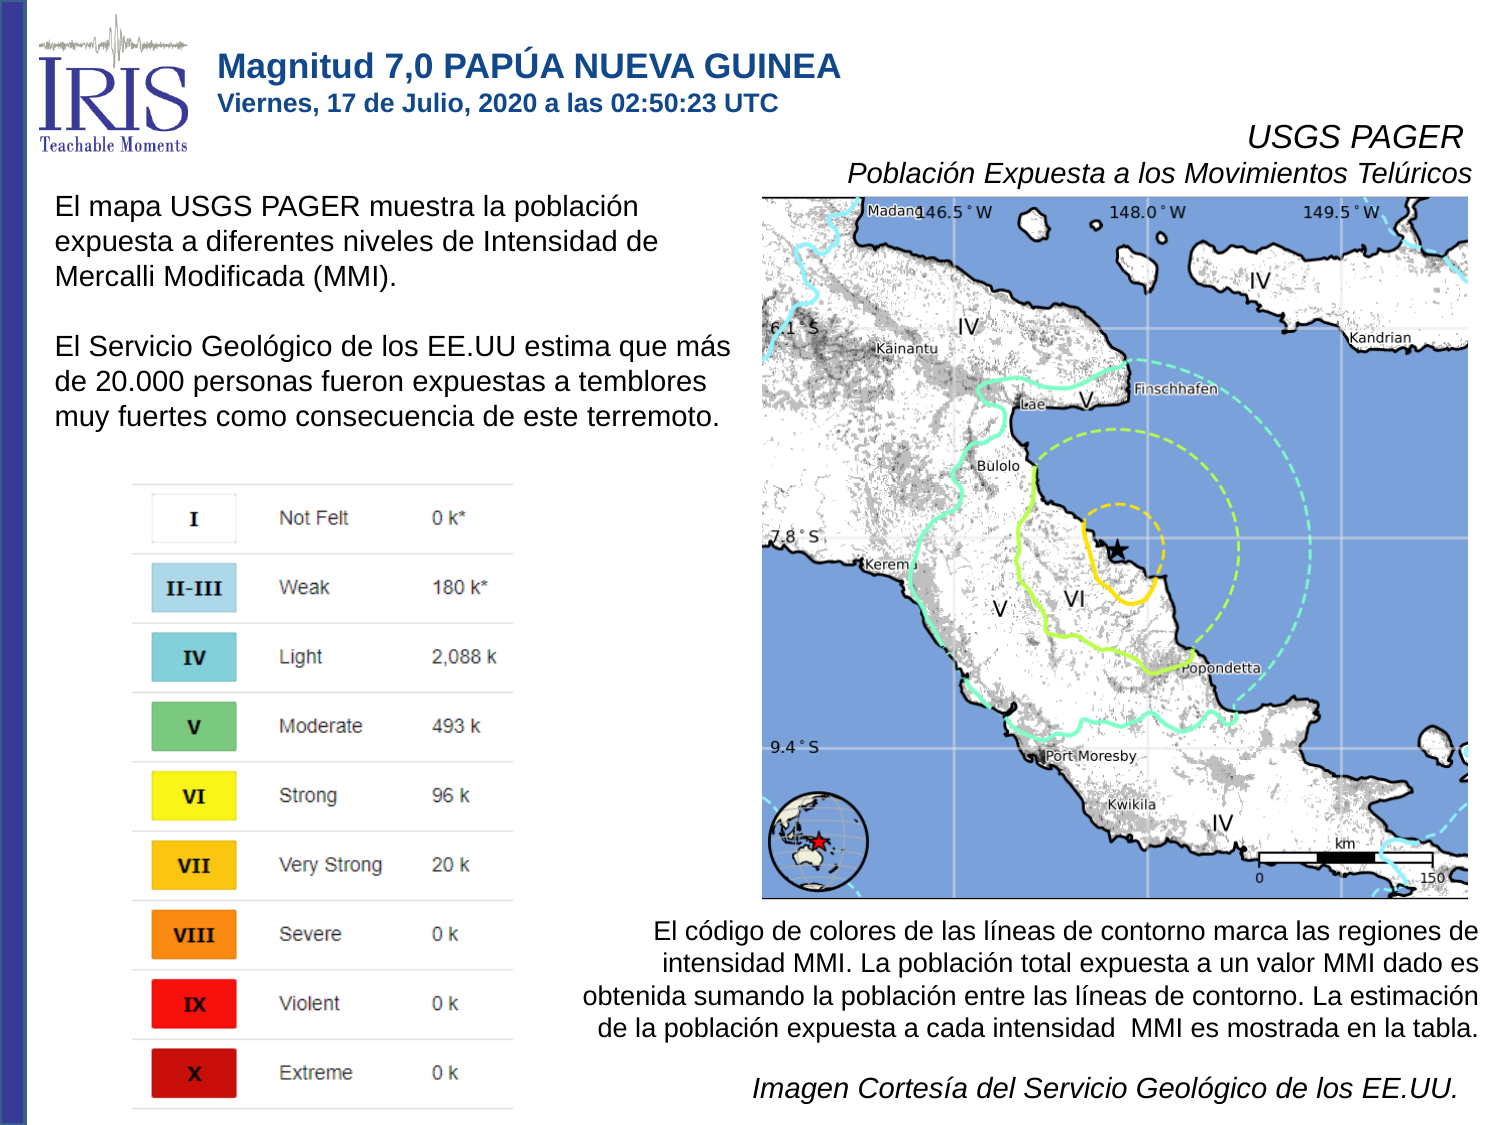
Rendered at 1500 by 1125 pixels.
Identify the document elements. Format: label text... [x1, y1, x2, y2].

text_box [0, 0, 27, 1125]
text_box Magnitud 7,0 PAPÚA NUEVA GUINEA Viernes, 17 de Julio, 2020 a las 02:50:23 UTC [202, 0, 1499, 125]
text_box USGS PAGER Población Expuesta a los Movimientos Telúricos [812, 107, 1489, 198]
text_box Imagen Cortesía del Servicio Geológico de los EE.UU. [737, 1061, 1500, 1112]
picture [132, 474, 513, 1118]
text_box El mapa USGS PAGER muestra la población expuesta a diferentes niveles de Intensidad de Mercalli Modificada (MMI). El Servicio Geológico de los EE.UU estima que más de 20.000 personas fueron expuestas a temblores muy fuertes como consecuencia de este terremoto. [39, 179, 763, 440]
picture [39, 12, 188, 165]
text_box El código de colores de las líneas de contorno marca las regiones de intensidad MMI. La población total expuesta a un valor MMI dado es obtenida sumando la población entre las líneas de contorno. La estimación de la población expuesta a cada intensidad MMI es mostrada en la tabla. [546, 905, 1493, 1051]
picture [762, 195, 1468, 901]
